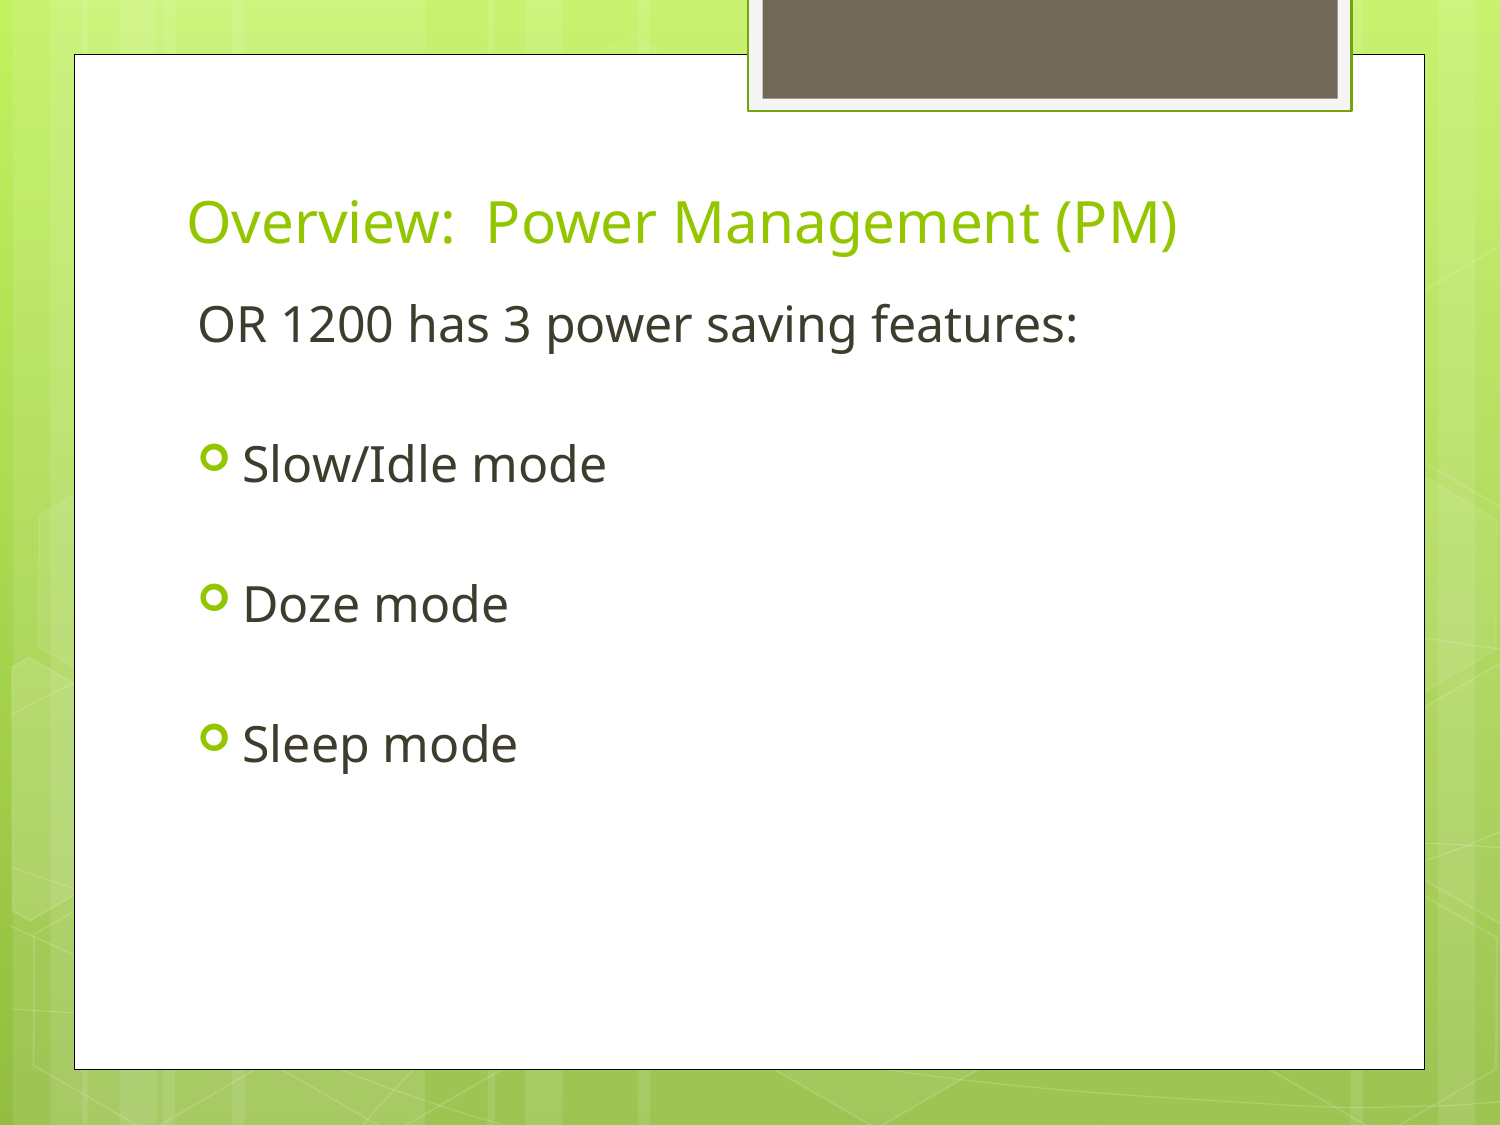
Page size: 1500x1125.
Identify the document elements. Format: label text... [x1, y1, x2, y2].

list OR 1200 has 3 power saving features: Slow/Idle mode Doze mode Sleep mode [171, 284, 1283, 957]
title Overview: Power Management (PM) [171, 74, 1324, 263]
